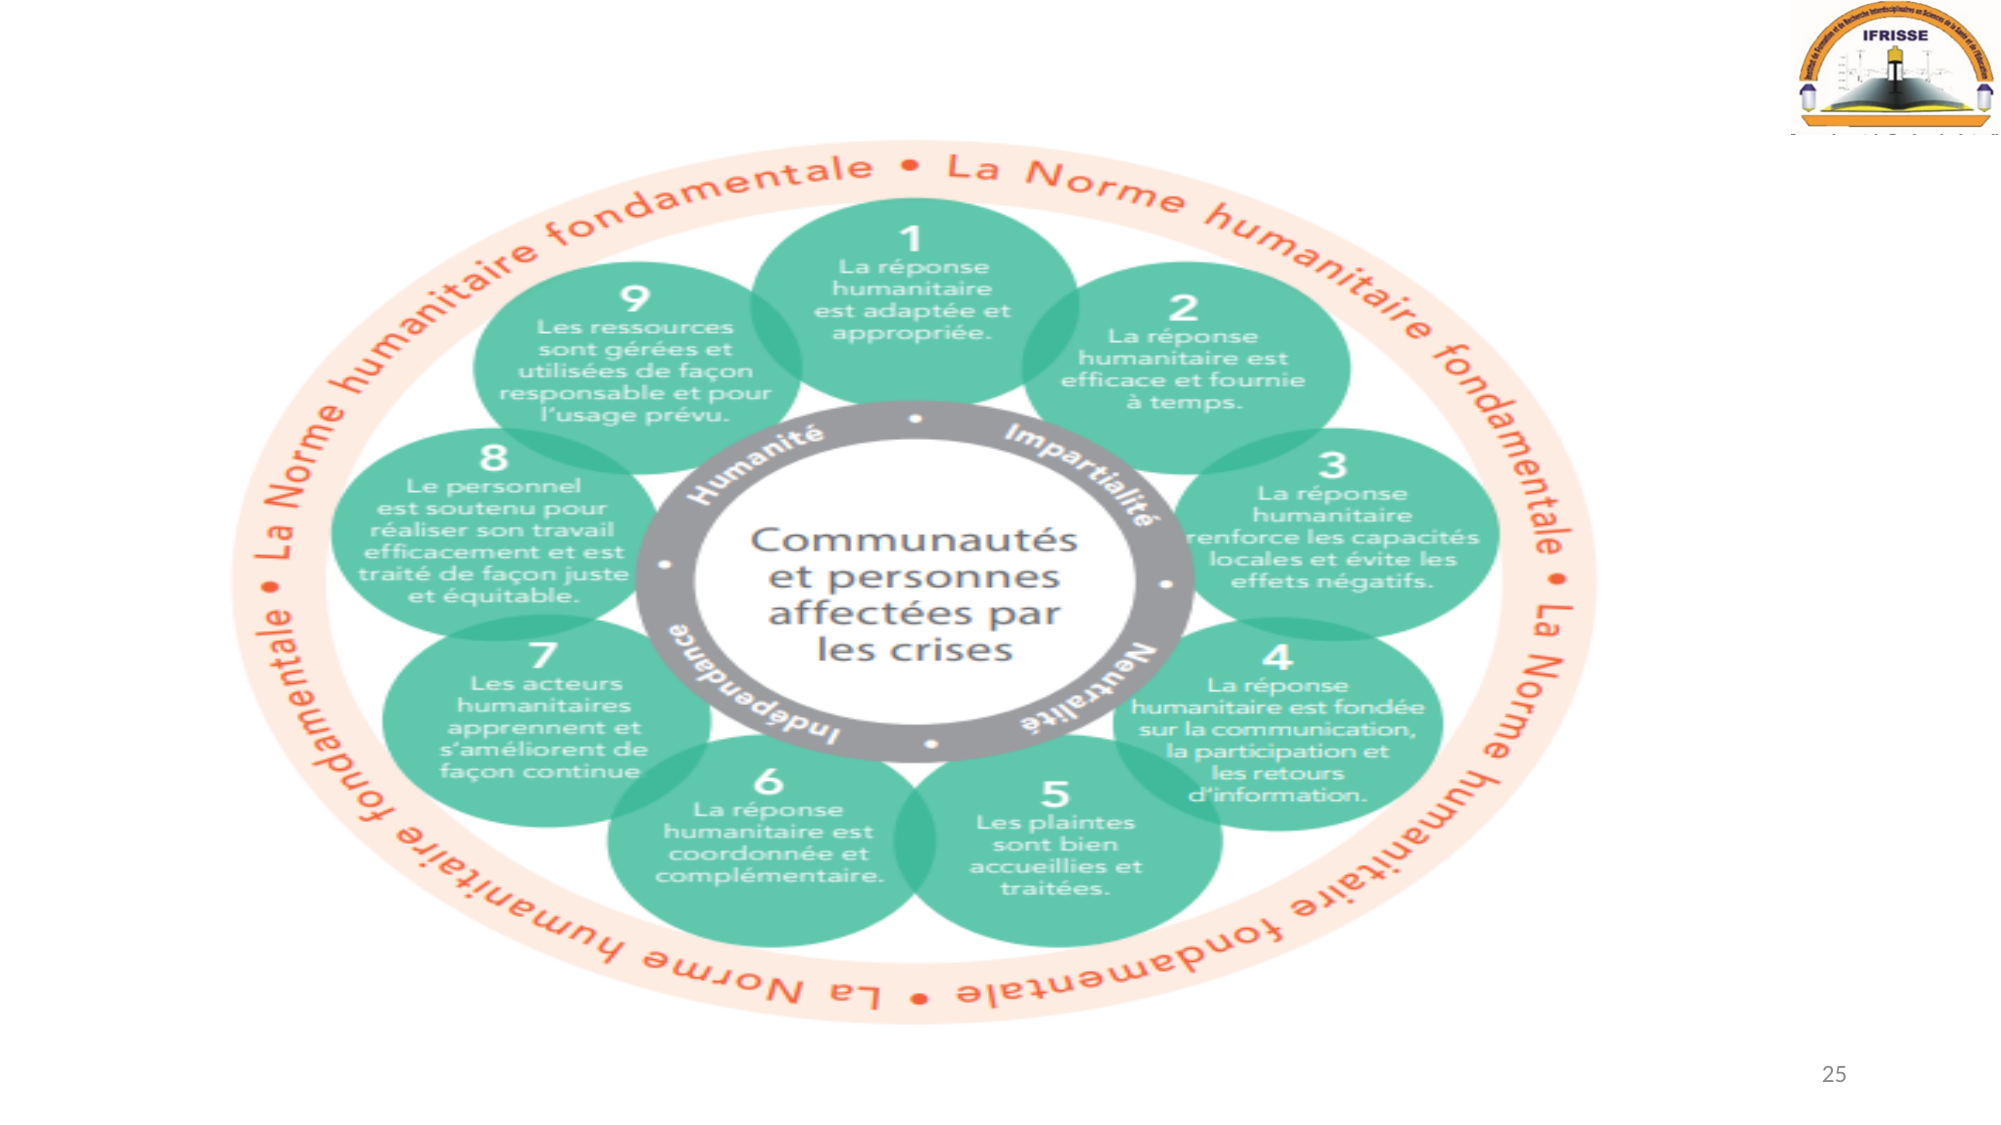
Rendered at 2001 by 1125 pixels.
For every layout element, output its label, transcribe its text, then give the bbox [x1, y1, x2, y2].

picture [206, 118, 1628, 1043]
picture [1791, 0, 2000, 135]
slide_number 25 [1412, 1042, 1863, 1103]
